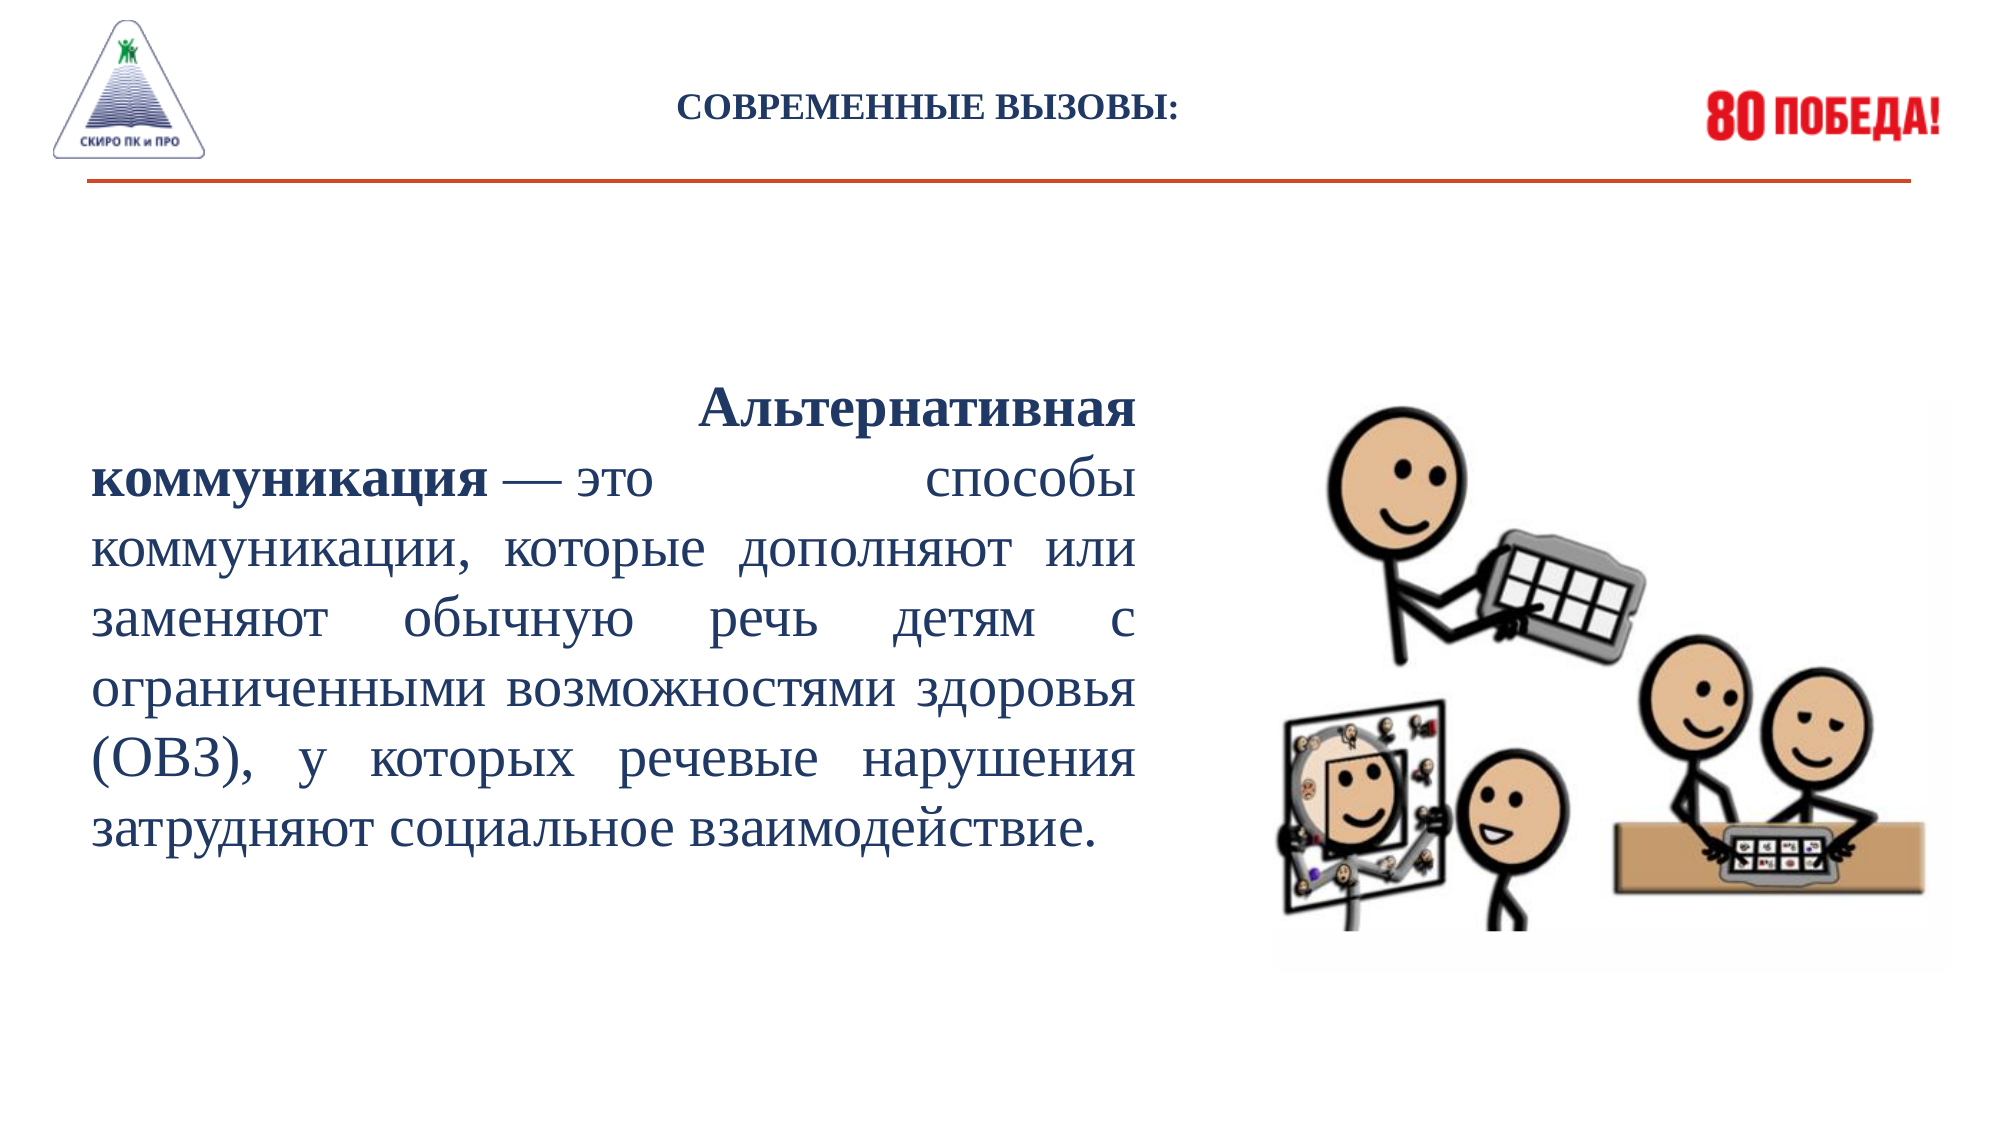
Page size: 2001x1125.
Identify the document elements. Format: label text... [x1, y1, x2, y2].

picture [1671, 54, 1975, 177]
picture [1273, 398, 1951, 973]
text_box Альтернативная коммуникация — это способы коммуникации, которые дополняют или заменяют обычную речь детям с ограниченными возможностями здоровья (ОВЗ), у которых речевые нарушения затрудняют социальное взаимодействие. [77, 361, 1152, 866]
picture [53, 20, 205, 159]
text_box СОВРЕМЕННЫЕ ВЫЗОВЫ: [428, 74, 1429, 135]
